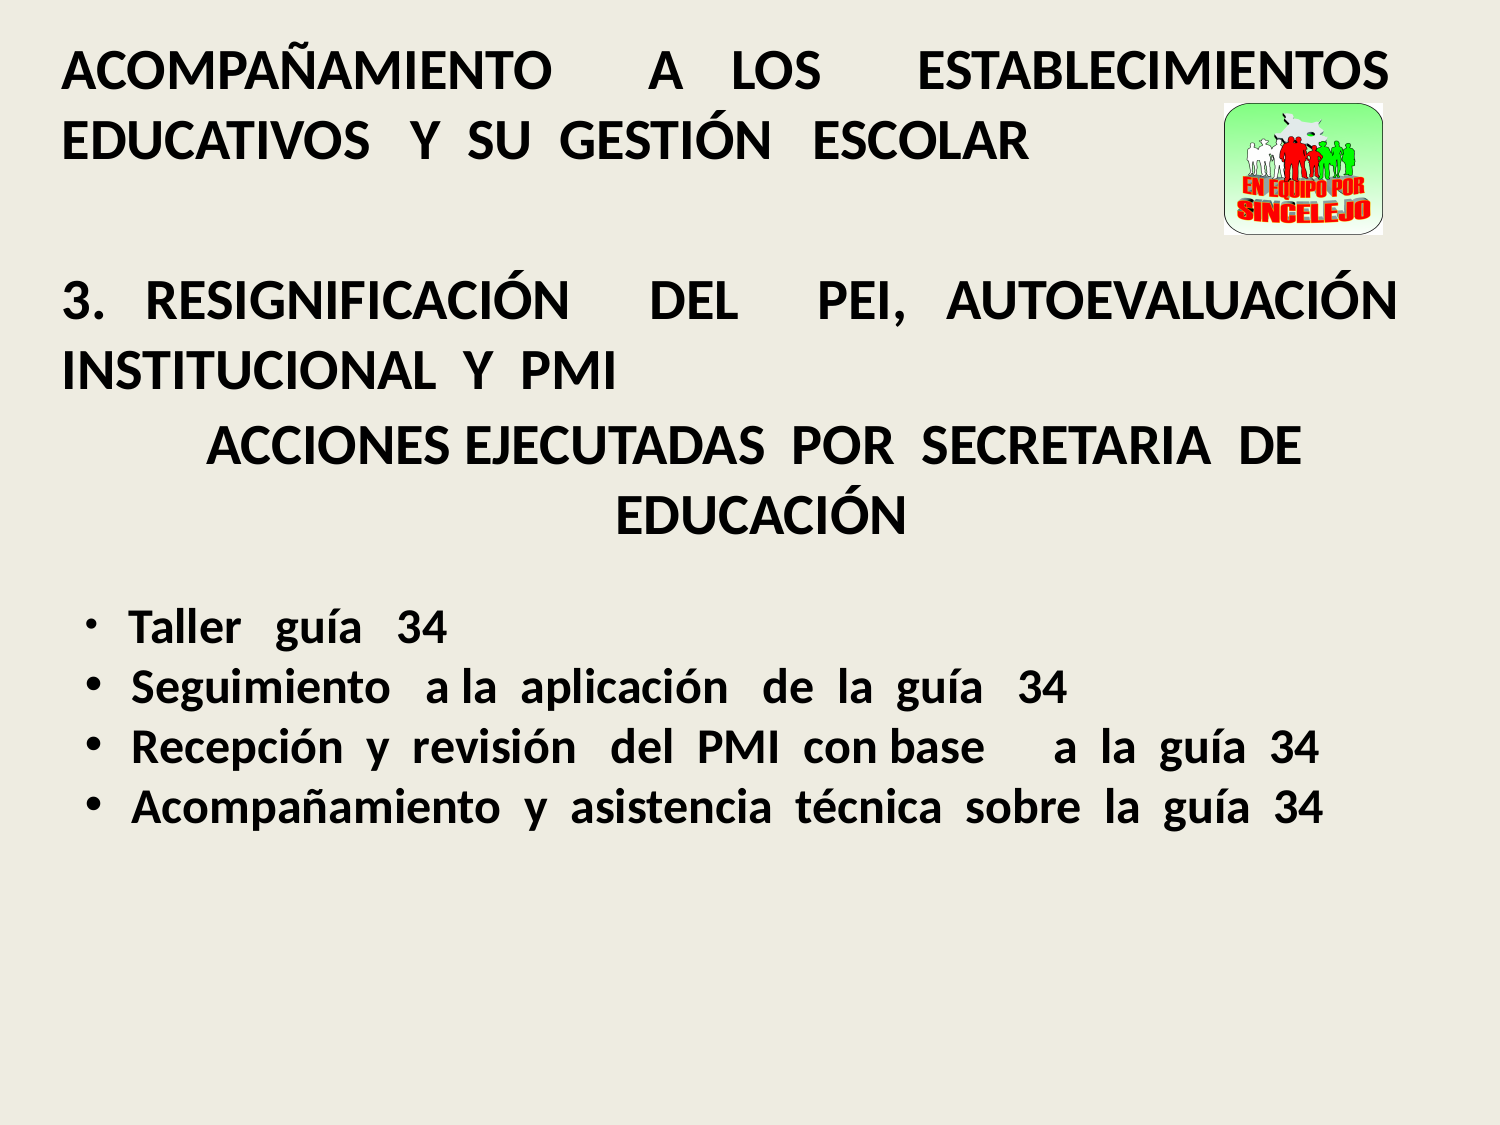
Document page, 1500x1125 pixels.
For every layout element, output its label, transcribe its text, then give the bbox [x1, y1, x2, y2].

text_box Taller guía 34 Seguimiento a la aplicación de la guía 34 Recepción y revisión del PMI con base a la guía 34 Acompañamiento y asistencia técnica sobre la guía 34 [70, 586, 1465, 841]
text_box ACCIONES EJECUTADAS POR SECRETARIA DE EDUCACIÓN [58, 398, 1465, 554]
text_box 3. RESIGNIFICACIÓN DEL PEI, AUTOEVALUACIÓN INSTITUCIONAL Y PMI [46, 253, 1454, 409]
picture [1223, 102, 1383, 235]
text_box ACOMPAÑAMIENTO A LOS ESTABLECIMIENTOS EDUCATIVOS Y SU GESTIÓN ESCOLAR [46, 23, 1454, 179]
